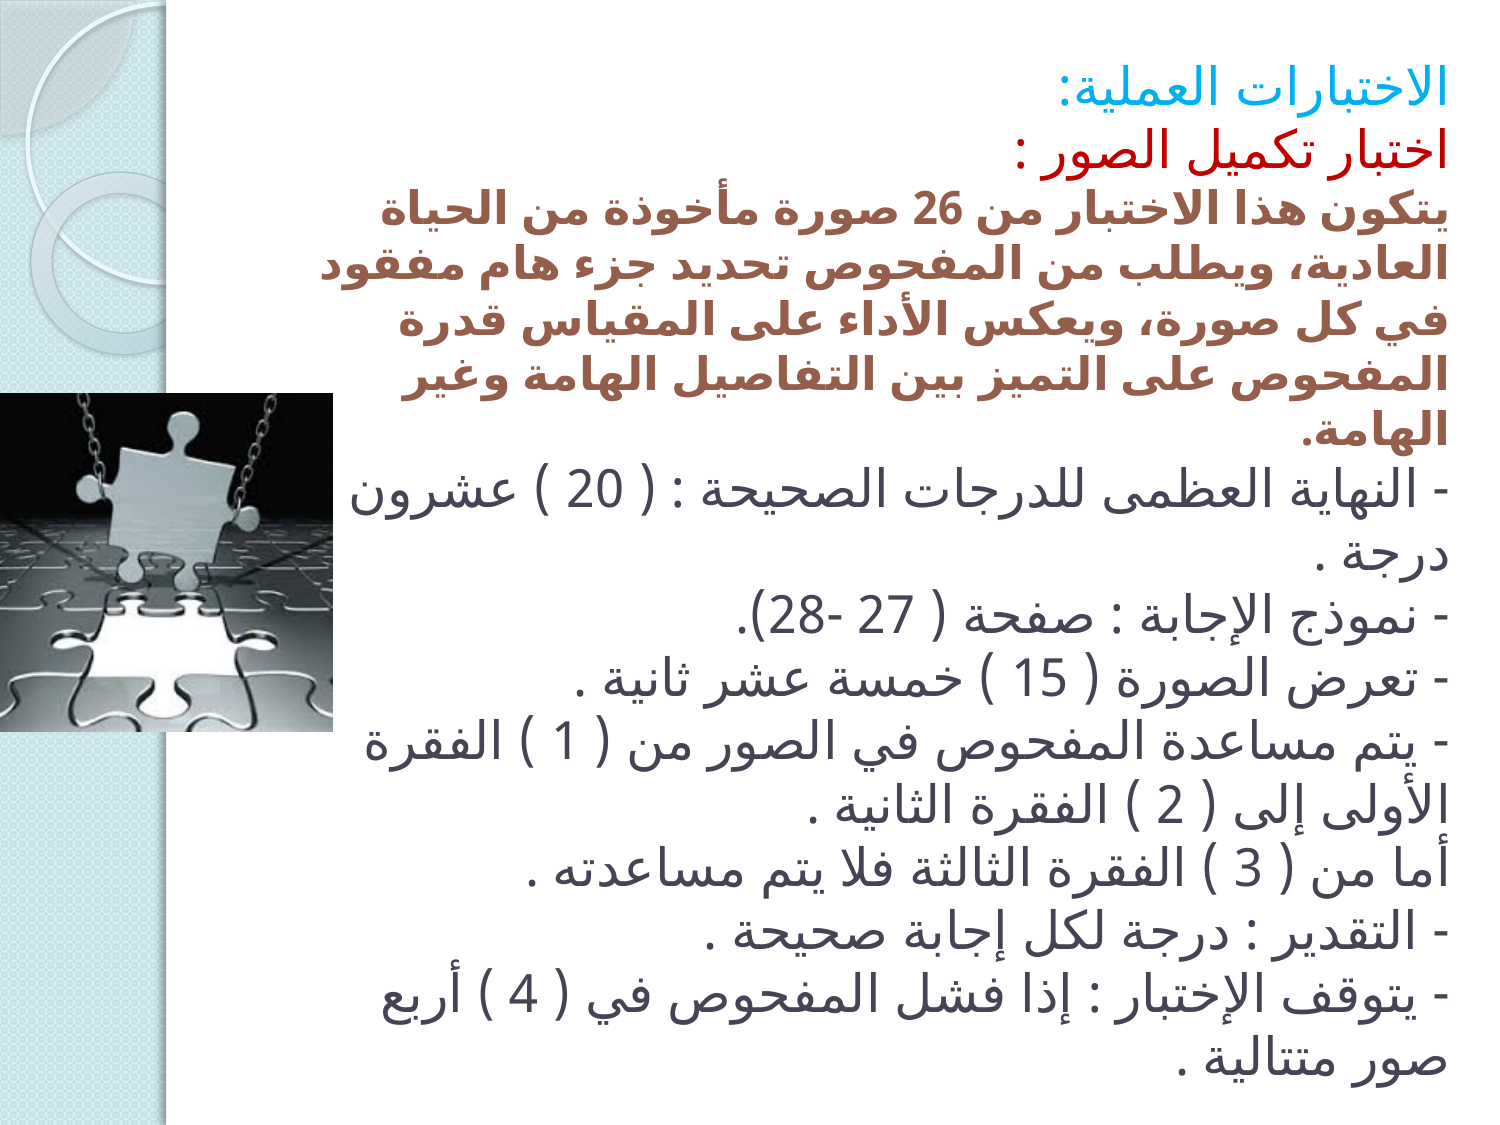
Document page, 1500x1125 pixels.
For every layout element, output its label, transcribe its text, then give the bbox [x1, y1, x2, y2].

picture [0, 393, 333, 732]
title الاختبارات العملية: اختبار تكميل الصور : يتكون هذا الاختبار من 26 صورة مأخوذة من الحياة العادية، ويطلب من المفحوص تحديد جزء هام مفقود في كل صورة، ويعكس الأداء على المقياس قدرة المفحوص على التميز بين التفاصيل الهامة وغير الهامة. - النهاية العظمى للدرجات الصحيحة : ( 20 ) عشرون درجة . - نموذج الإجابة : صفحة ( 27 -28). - تعرض الصورة ( 15 ) خمسة عشر ثانية . - يتم مساعدة المفحوص في الصور من ( 1 ) الفقرة الأولى إلى ( 2 ) الفقرة الثانية . أما من ( 3 ) الفقرة الثالثة فلا يتم مساعدته . - التقدير : درجة لكل إجابة صحيحة . - يتوقف الإختبار : إذا فشل المفحوص في ( 4 ) أربع صور متتالية . [289, 45, 1466, 1094]
